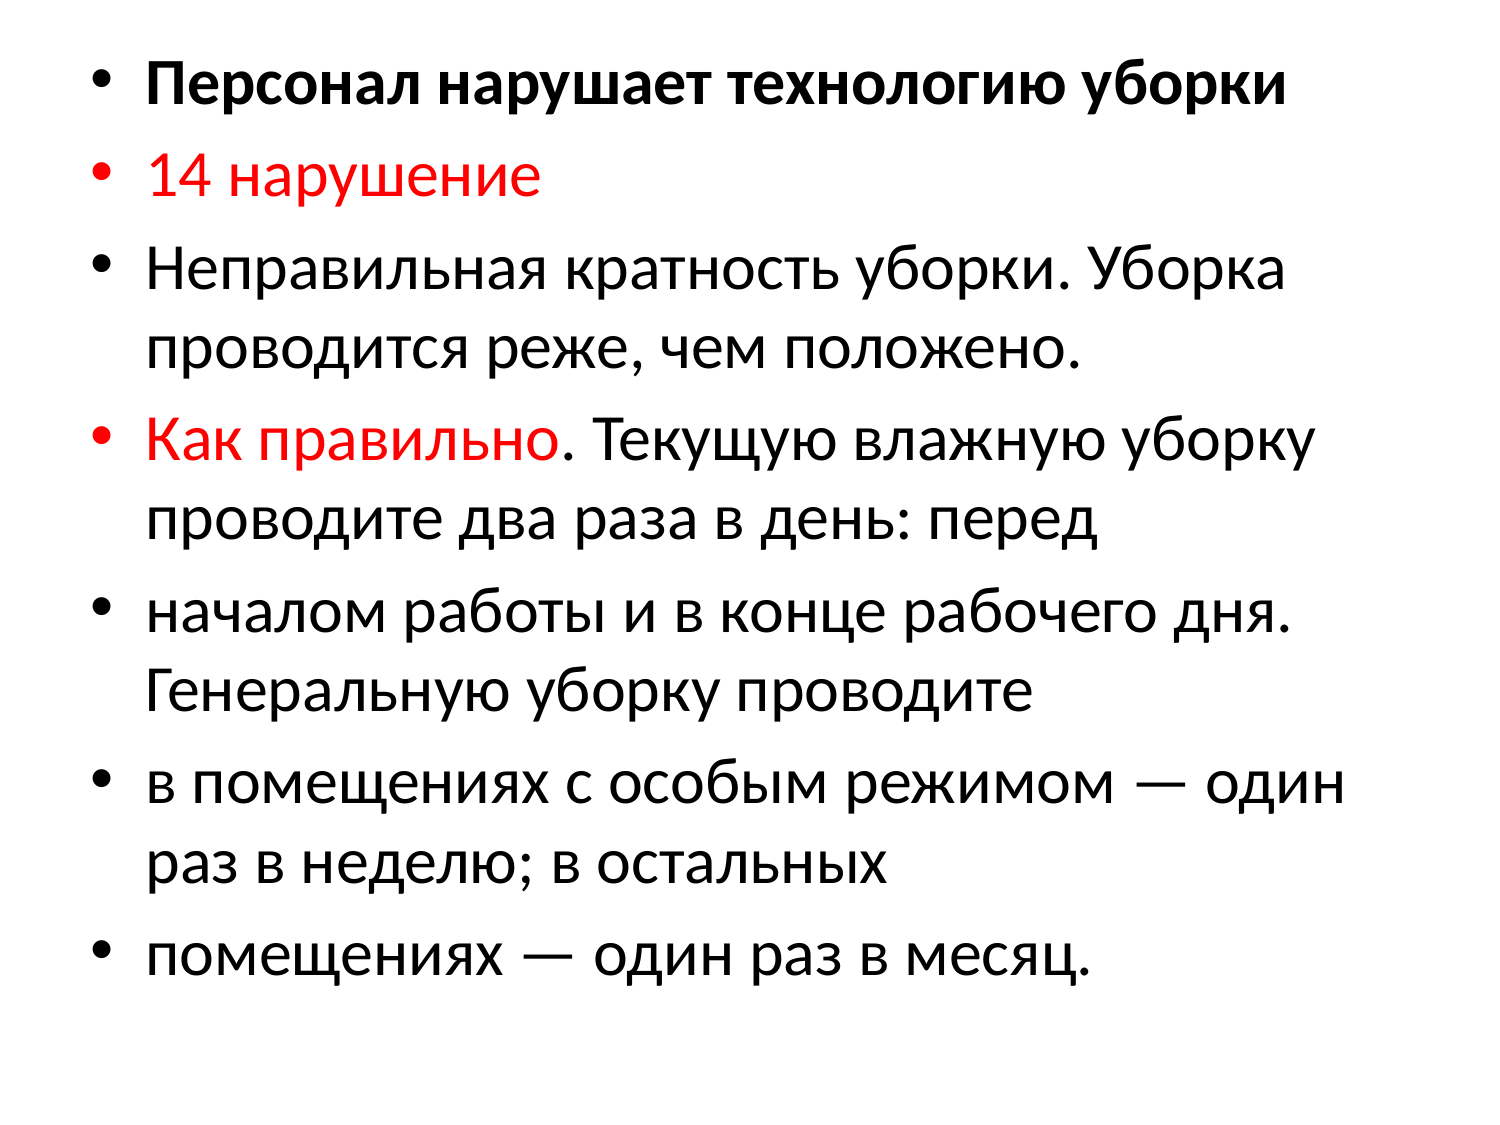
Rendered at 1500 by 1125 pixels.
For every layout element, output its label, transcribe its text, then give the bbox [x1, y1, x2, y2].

list Персонал нарушает технологию уборки 14 нарушение Неправильная кратность уборки. Уборка проводится реже, чем положено. Как правильно. Текущую влажную уборку проводите два раза в день: перед началом работы и в конце рабочего дня. Генеральную уборку проводите в помещениях с особым режимом — один раз в неделю; в остальных помещениях — один раз в месяц. [75, 30, 1425, 1005]
